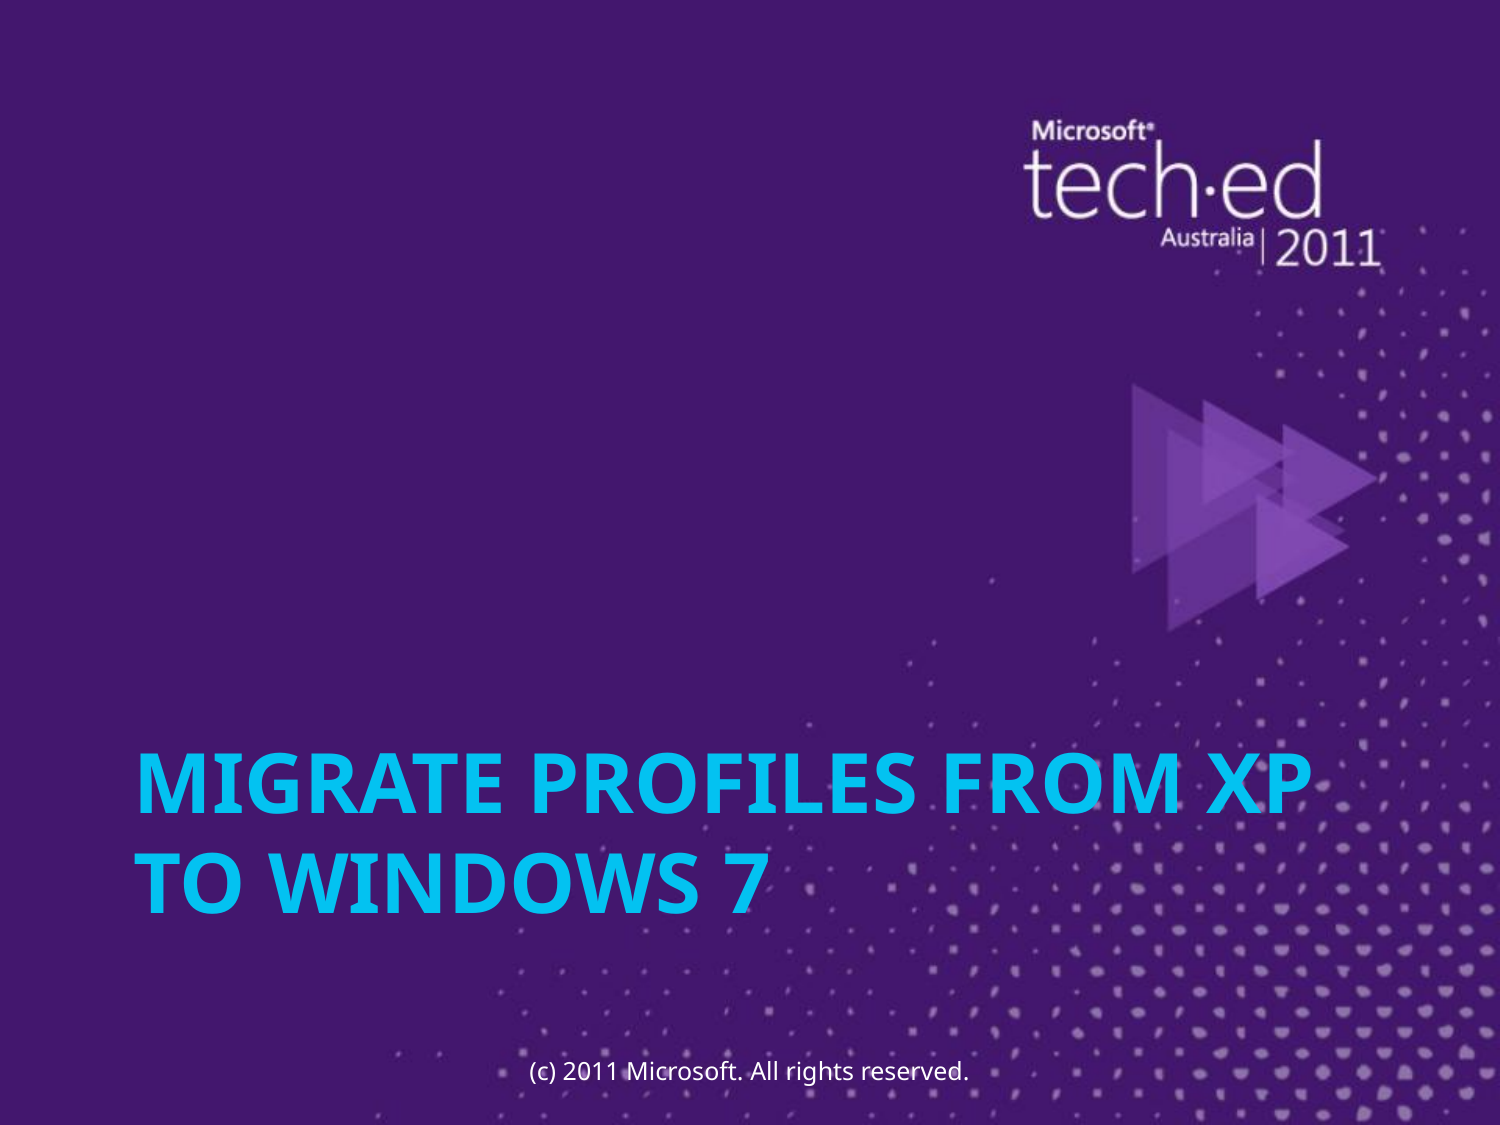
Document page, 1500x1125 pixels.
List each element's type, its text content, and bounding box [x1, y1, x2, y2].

footer (c) 2011 Microsoft. All rights reserved. [512, 1042, 988, 1103]
title Migrate profiles from XP to Windows 7 [118, 722, 1394, 947]
picture [0, 0, 1500, 1125]
